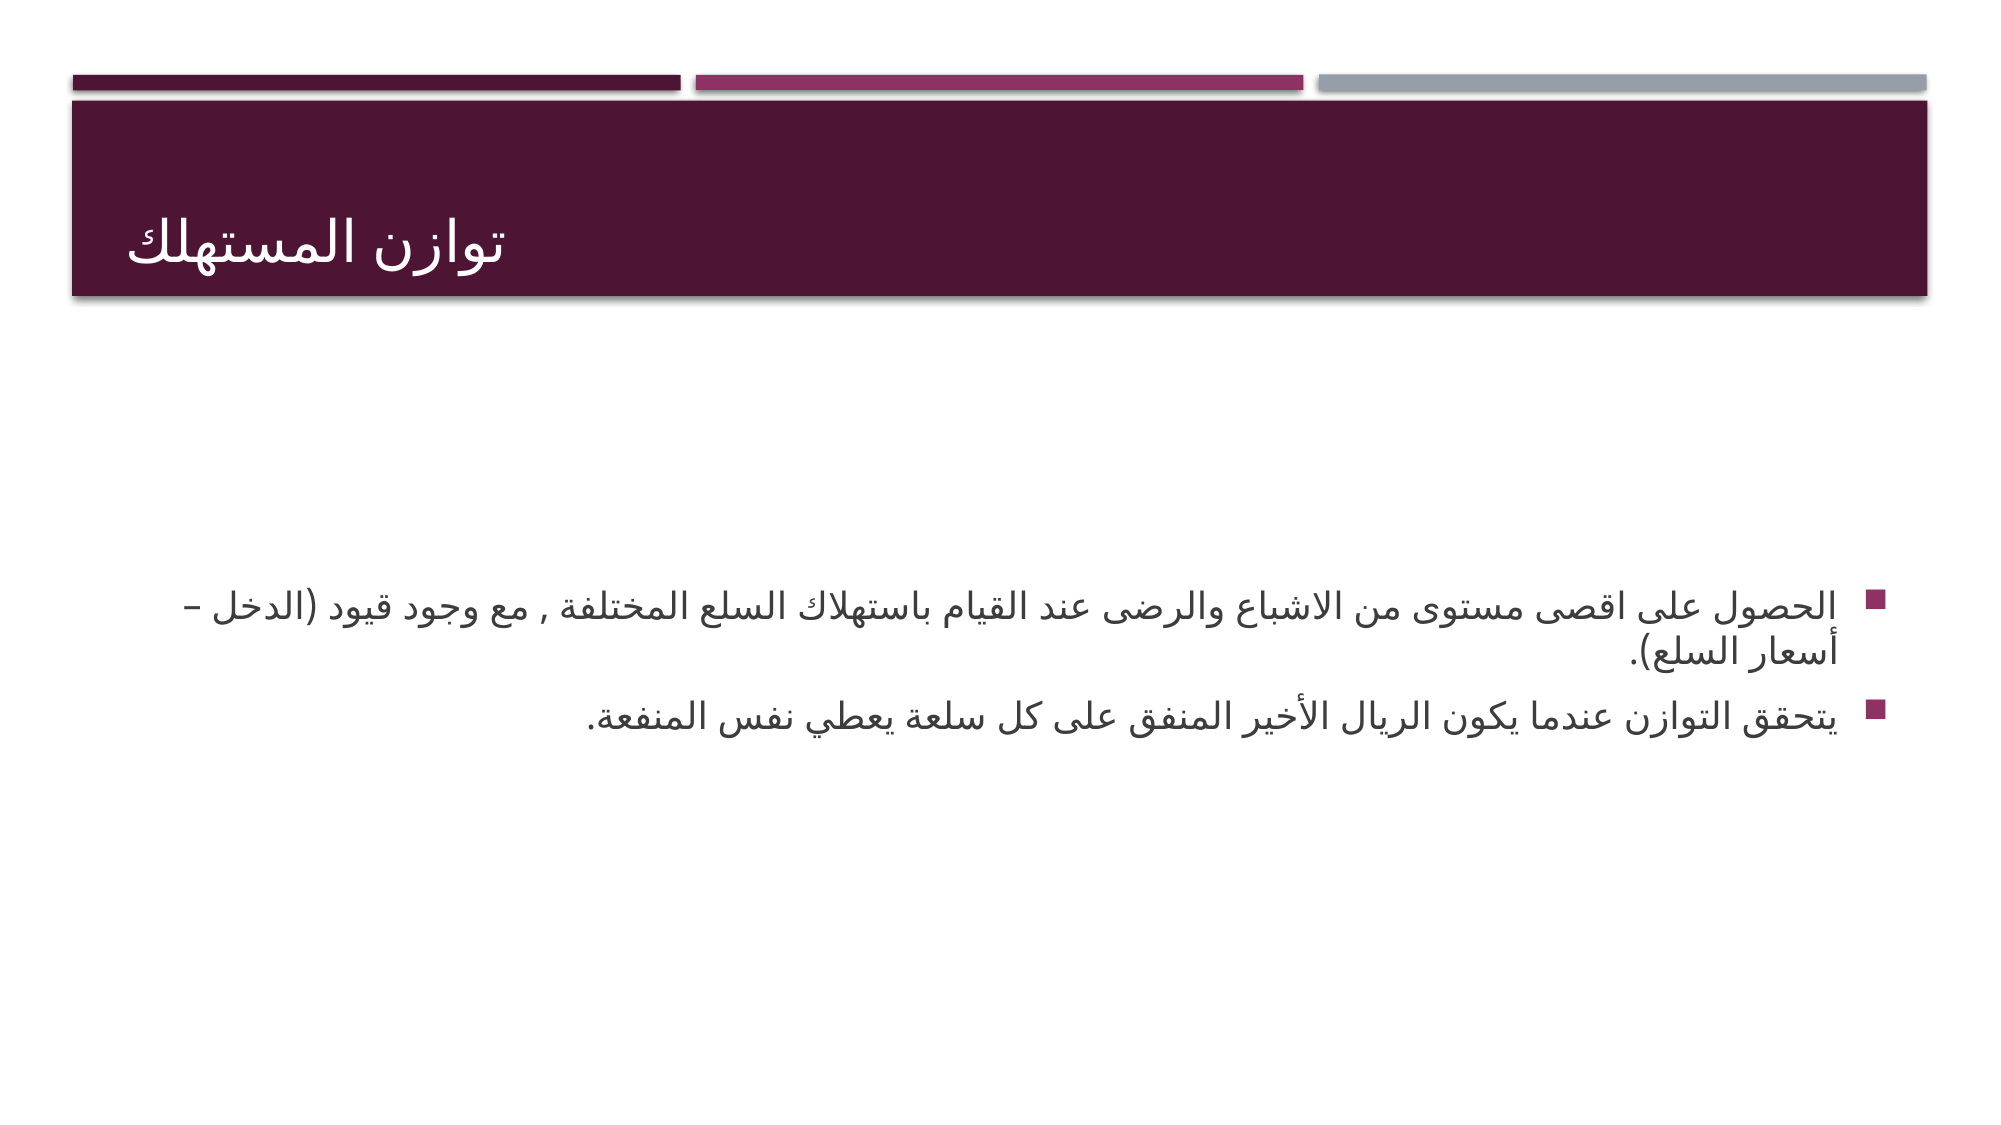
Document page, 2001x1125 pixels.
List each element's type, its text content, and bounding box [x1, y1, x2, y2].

list الحصول على اقصى مستوى من الاشباع والرضى عند القيام باستهلاك السلع المختلفة , مع وجود قيود (الدخل – أسعار السلع). يتحقق التوازن عندما يكون الريال الأخير المنفق على كل سلعة يعطي نفس المنفعة. [95, 357, 1905, 962]
title توازن المستهلك [95, 115, 1905, 282]
